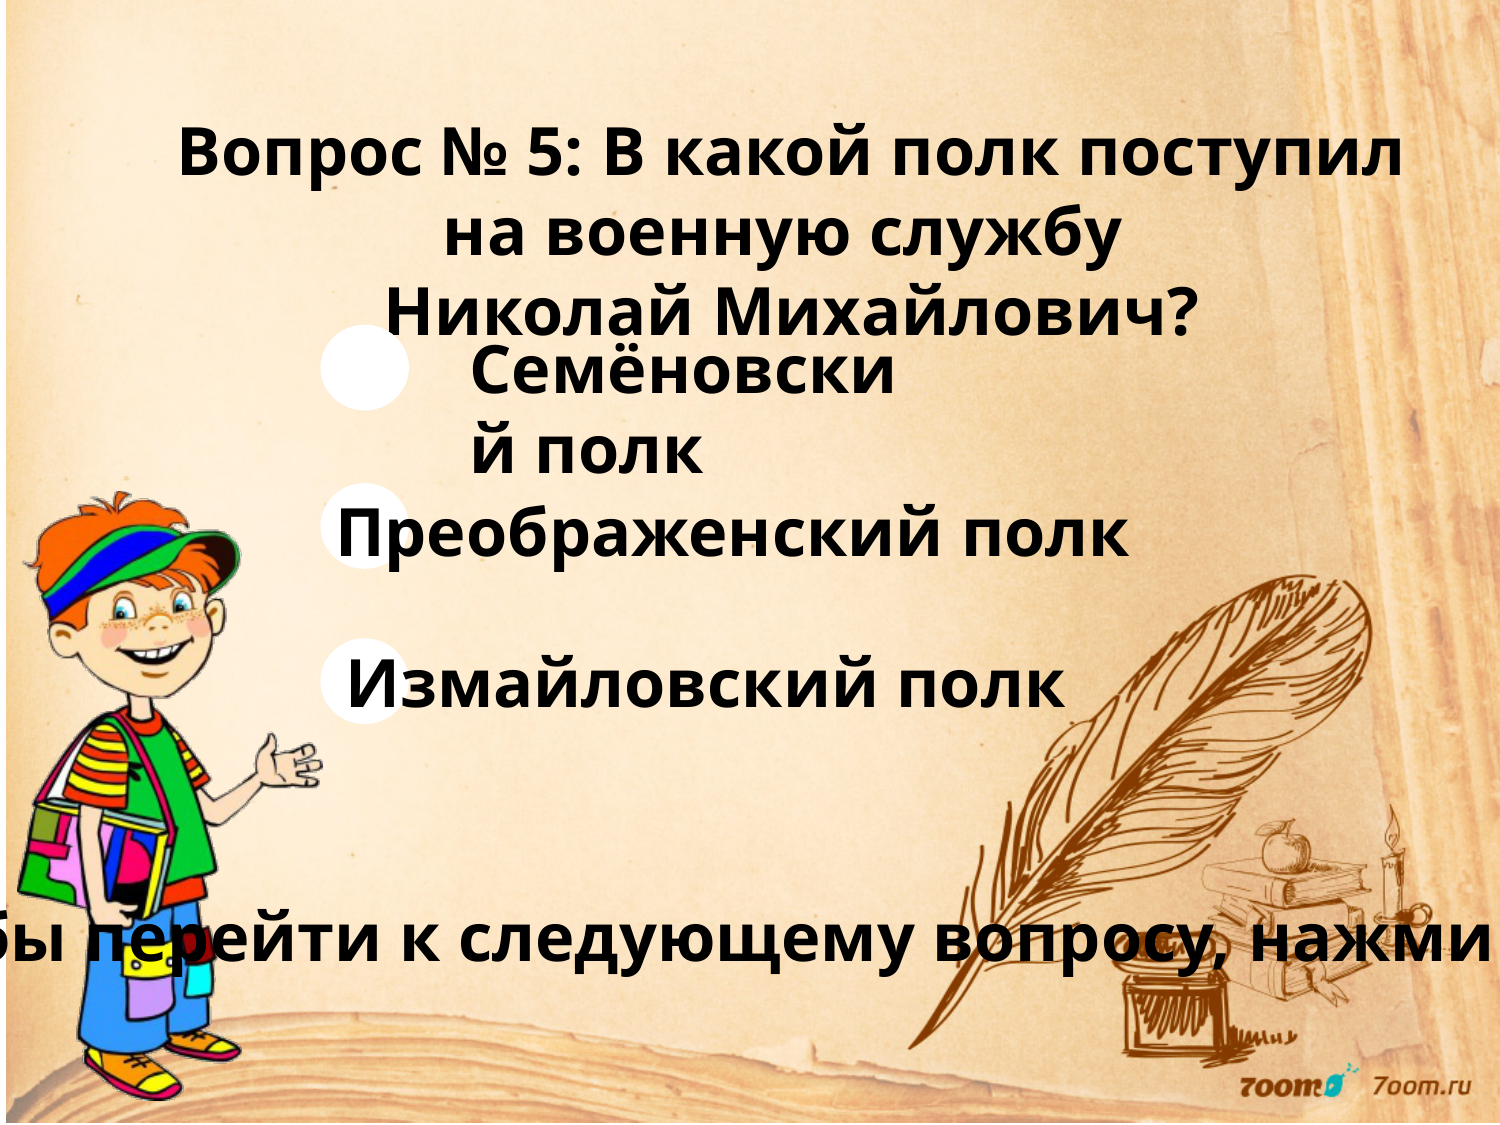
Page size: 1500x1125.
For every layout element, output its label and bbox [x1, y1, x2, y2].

picture [6, 0, 1500, 1123]
text_box [0, 886, 6, 982]
